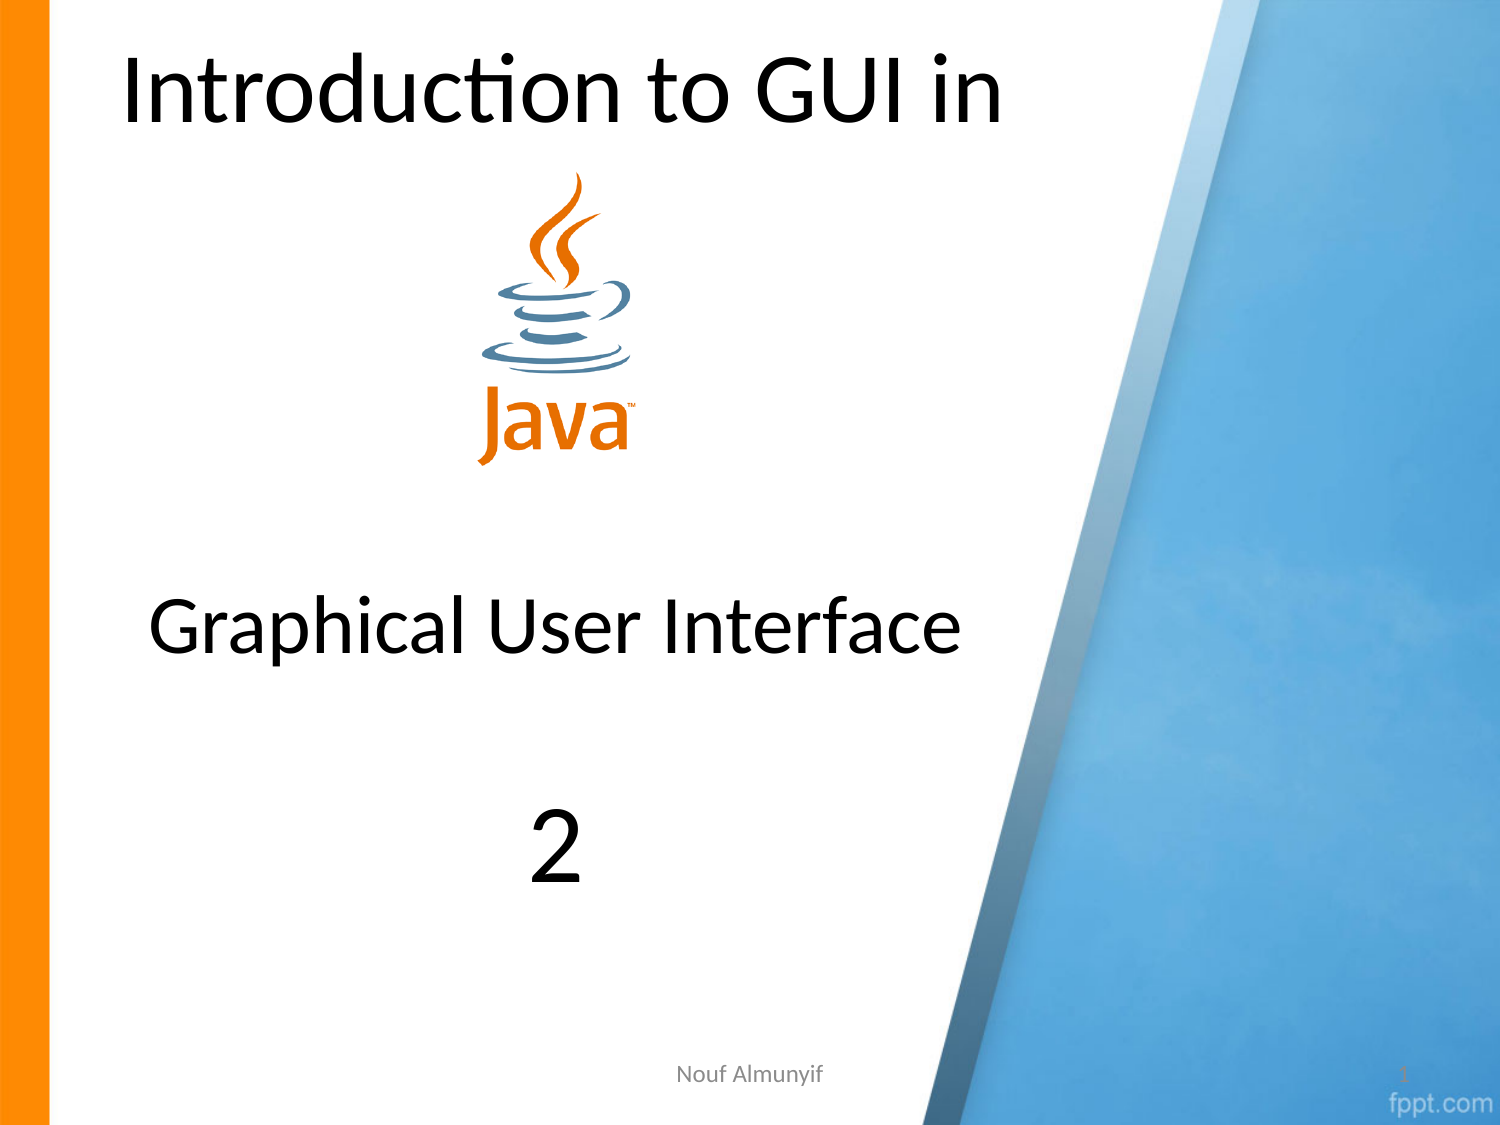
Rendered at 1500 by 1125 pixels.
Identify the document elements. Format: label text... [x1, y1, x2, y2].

slide_number 1 [1074, 1042, 1425, 1103]
text_box Graphical User Interface 2 [125, 562, 988, 913]
footer Nouf Almunyif [512, 1042, 988, 1103]
picture [0, 0, 1500, 1125]
title Introduction to GUI in [0, 0, 1100, 166]
